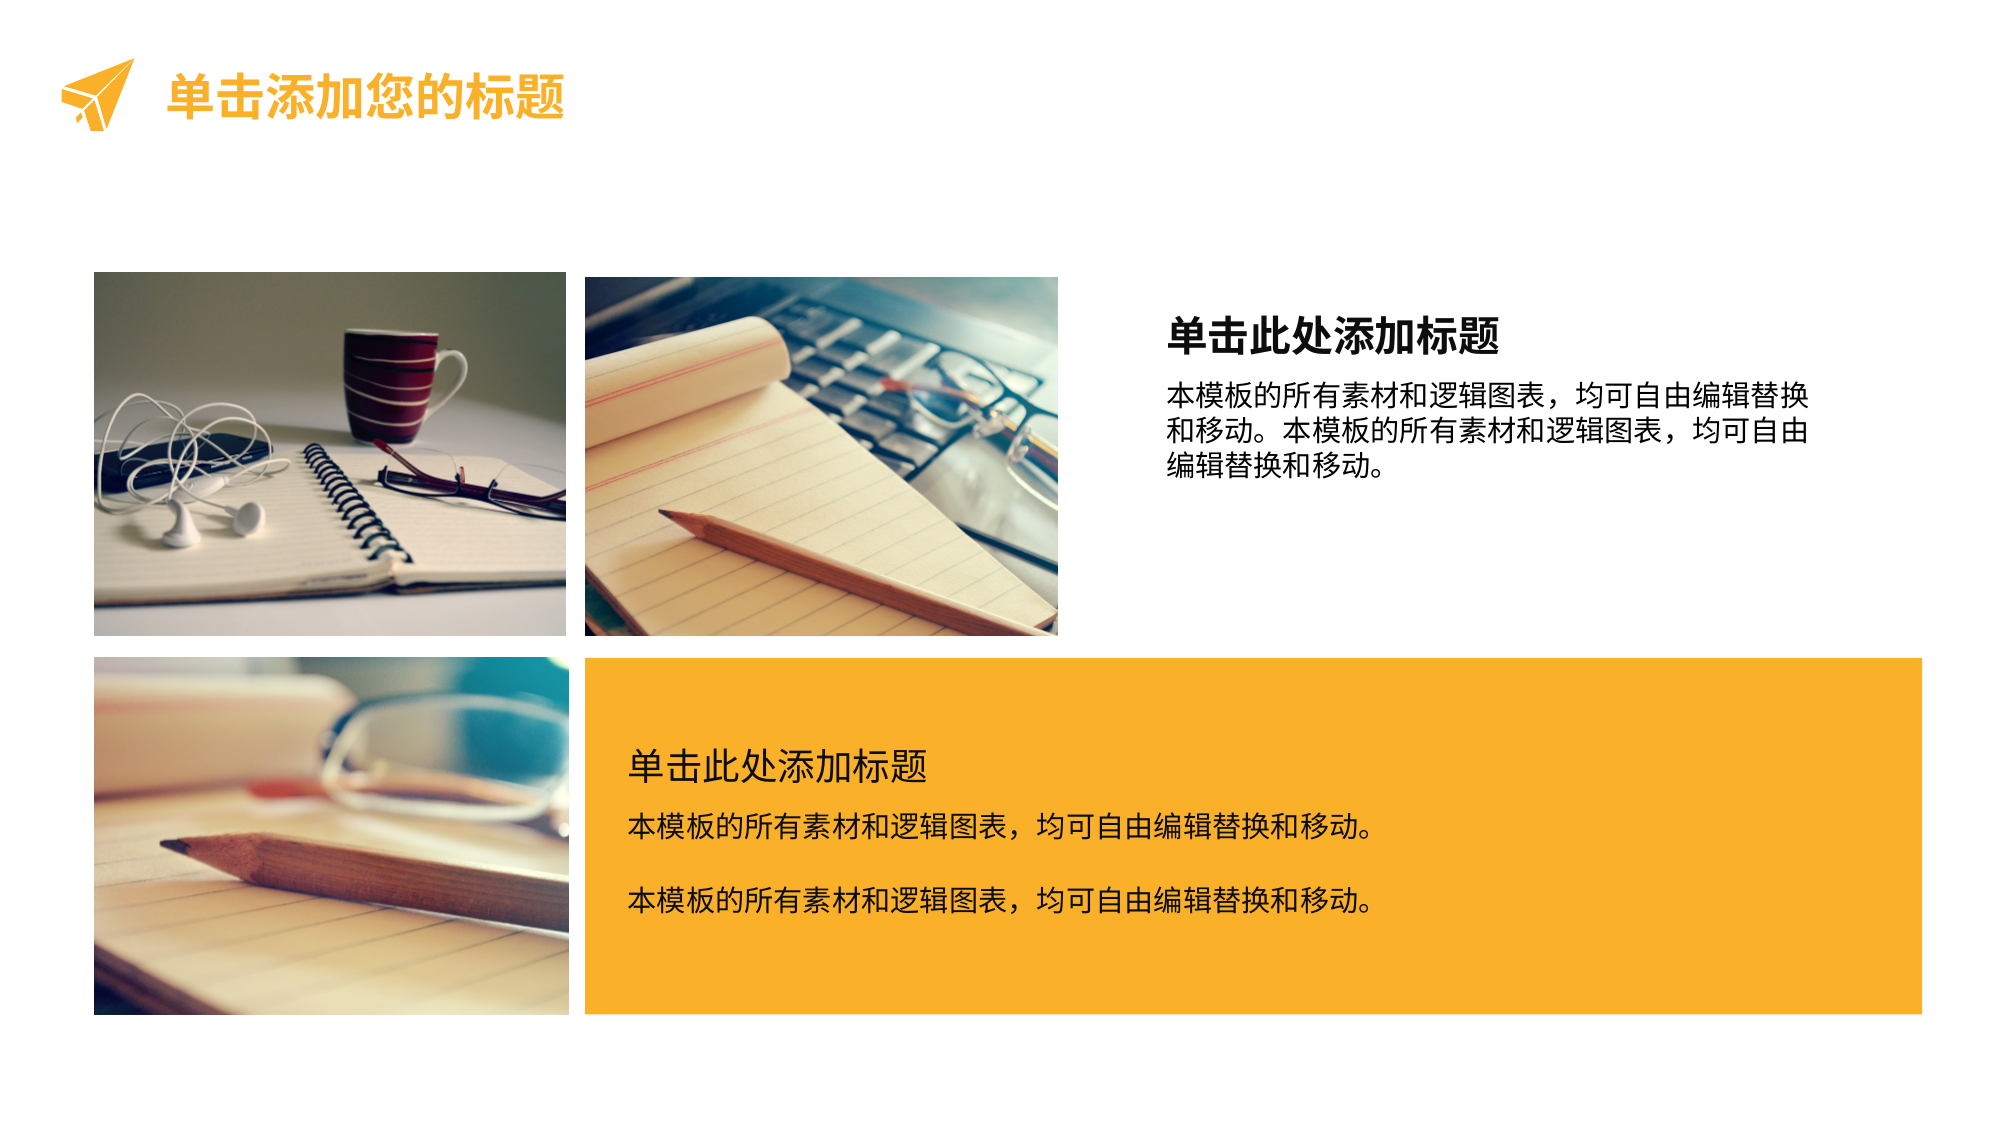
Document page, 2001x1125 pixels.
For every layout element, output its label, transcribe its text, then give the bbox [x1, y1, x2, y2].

text_box 单击添加您的标题 [150, 58, 580, 133]
text_box 本模板的所有素材和逻辑图表，均可自由编辑替换和移动。 [612, 801, 1417, 851]
text_box [584, 657, 1923, 1015]
text_box 本模板的所有素材和逻辑图表，均可自由编辑替换和移动。 [612, 874, 1417, 925]
text_box 本模板的所有素材和逻辑图表，均可自由编辑替换和移动。本模板的所有素材和逻辑图表，均可自由编辑替换和移动。 [1151, 370, 1835, 490]
picture [585, 276, 1058, 636]
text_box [61, 58, 135, 132]
picture [94, 657, 569, 1015]
picture [94, 272, 566, 636]
text_box 单击此处添加标题 [612, 735, 968, 796]
text_box 单击此处添加标题 [1151, 302, 1551, 367]
